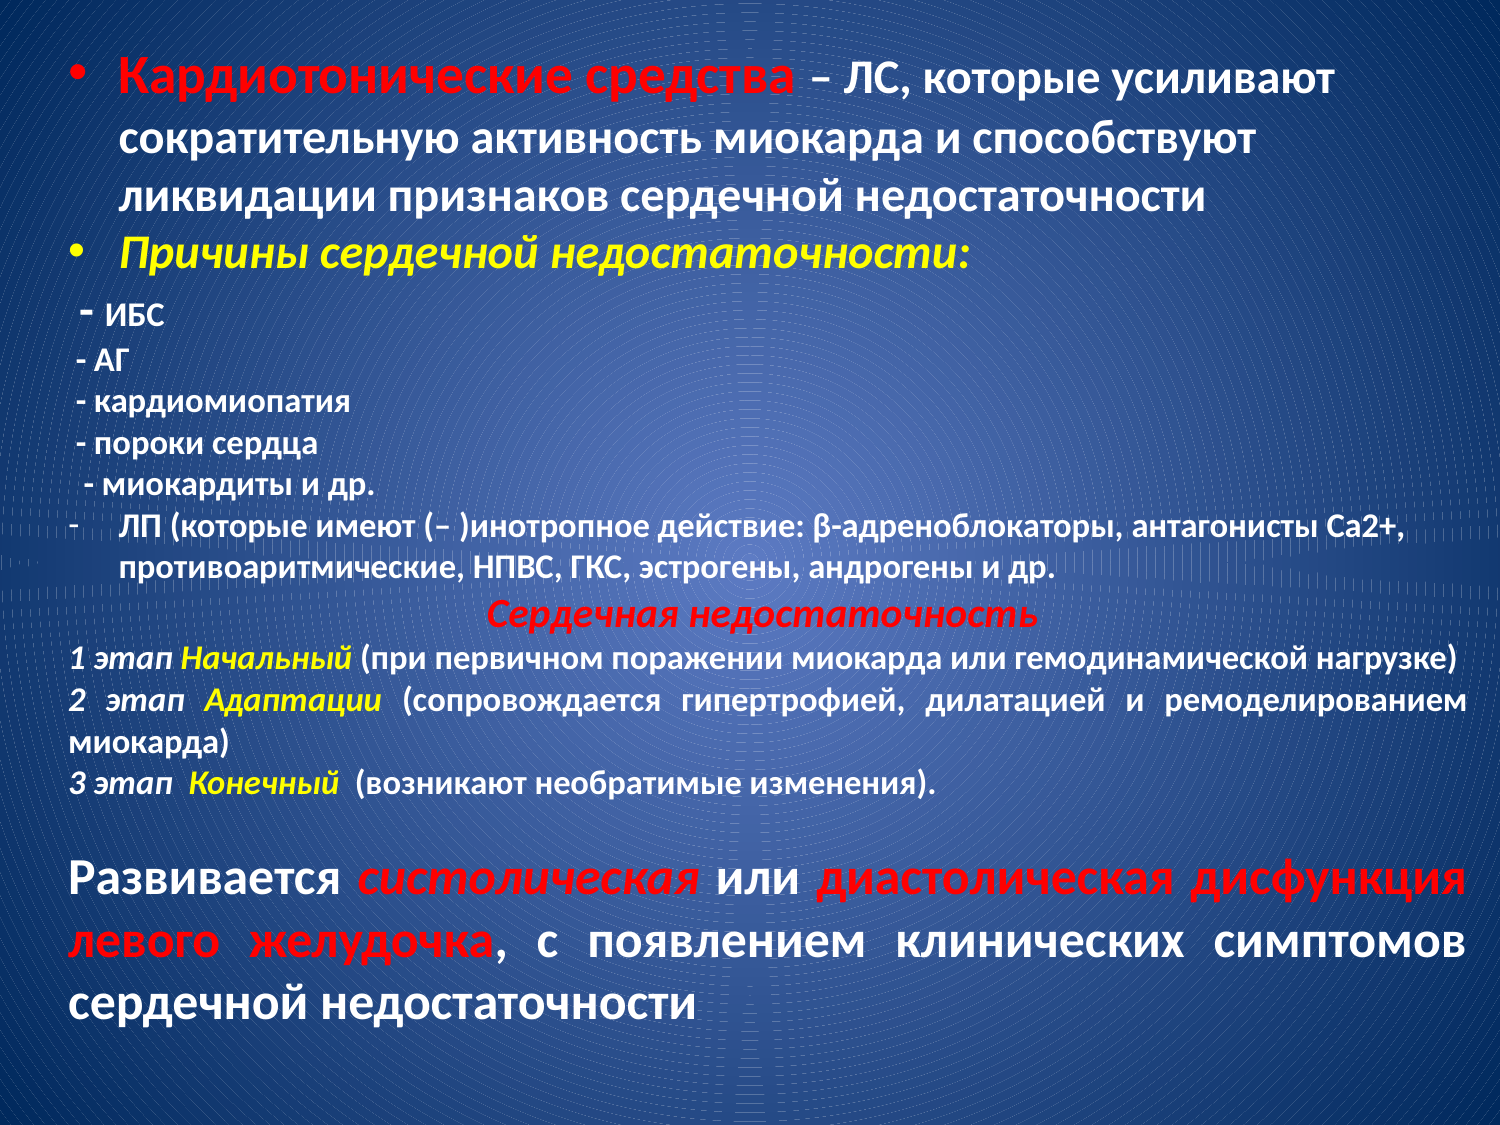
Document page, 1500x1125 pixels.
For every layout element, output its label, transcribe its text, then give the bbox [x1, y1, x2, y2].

list Кардиотонические средства – ЛС, которые усиливают сократительную активность миокарда и способствуют ликвидации признаков сердечной недостаточности Причины сердечной недостаточности: - ИБС - АГ - кардиомиопатия - пороки сердца - миокардиты и др. ЛП (которые имеют (– )инотропное действие: β-адреноблокаторы, антагонисты Са2+, противоаритмические, НПВС, ГКС, эстрогены, андрогены и др. Сердечная недостаточность 1 этап Начальный (при первичном поражении миокарда или гемодинамической нагрузке) 2 этап Адаптации (сопровождается гипертрофией, дилатацией и ремоделированием миокарда) 3 этап Конечный (возникают необратимые изменения). Развивается систолическая или диастолическая дисфункция левого желудочка, с появлением клинических симптомов сердечной недостаточности [53, 30, 1483, 1083]
